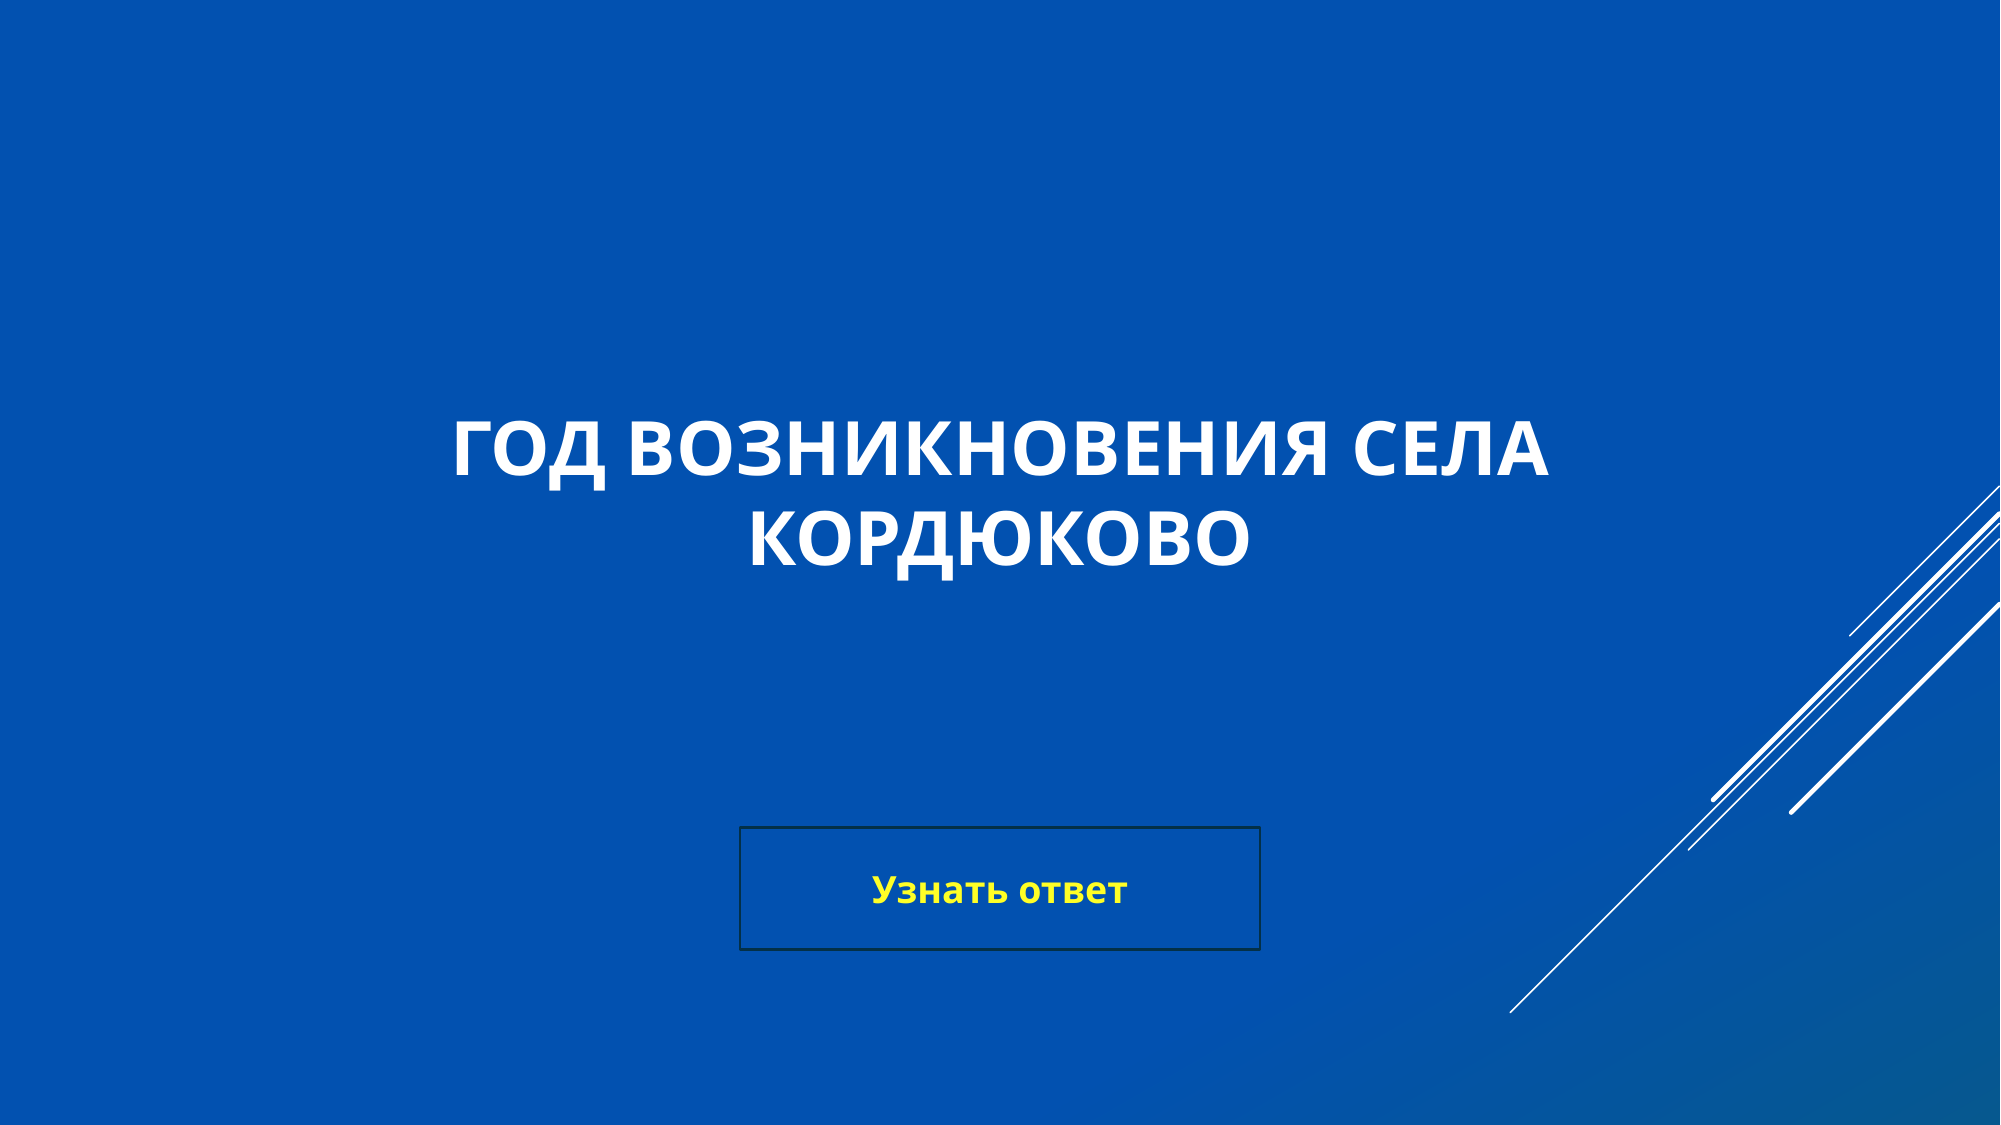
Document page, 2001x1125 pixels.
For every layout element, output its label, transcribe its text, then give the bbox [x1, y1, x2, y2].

title Год возникновения села кордюково [300, 366, 1700, 614]
